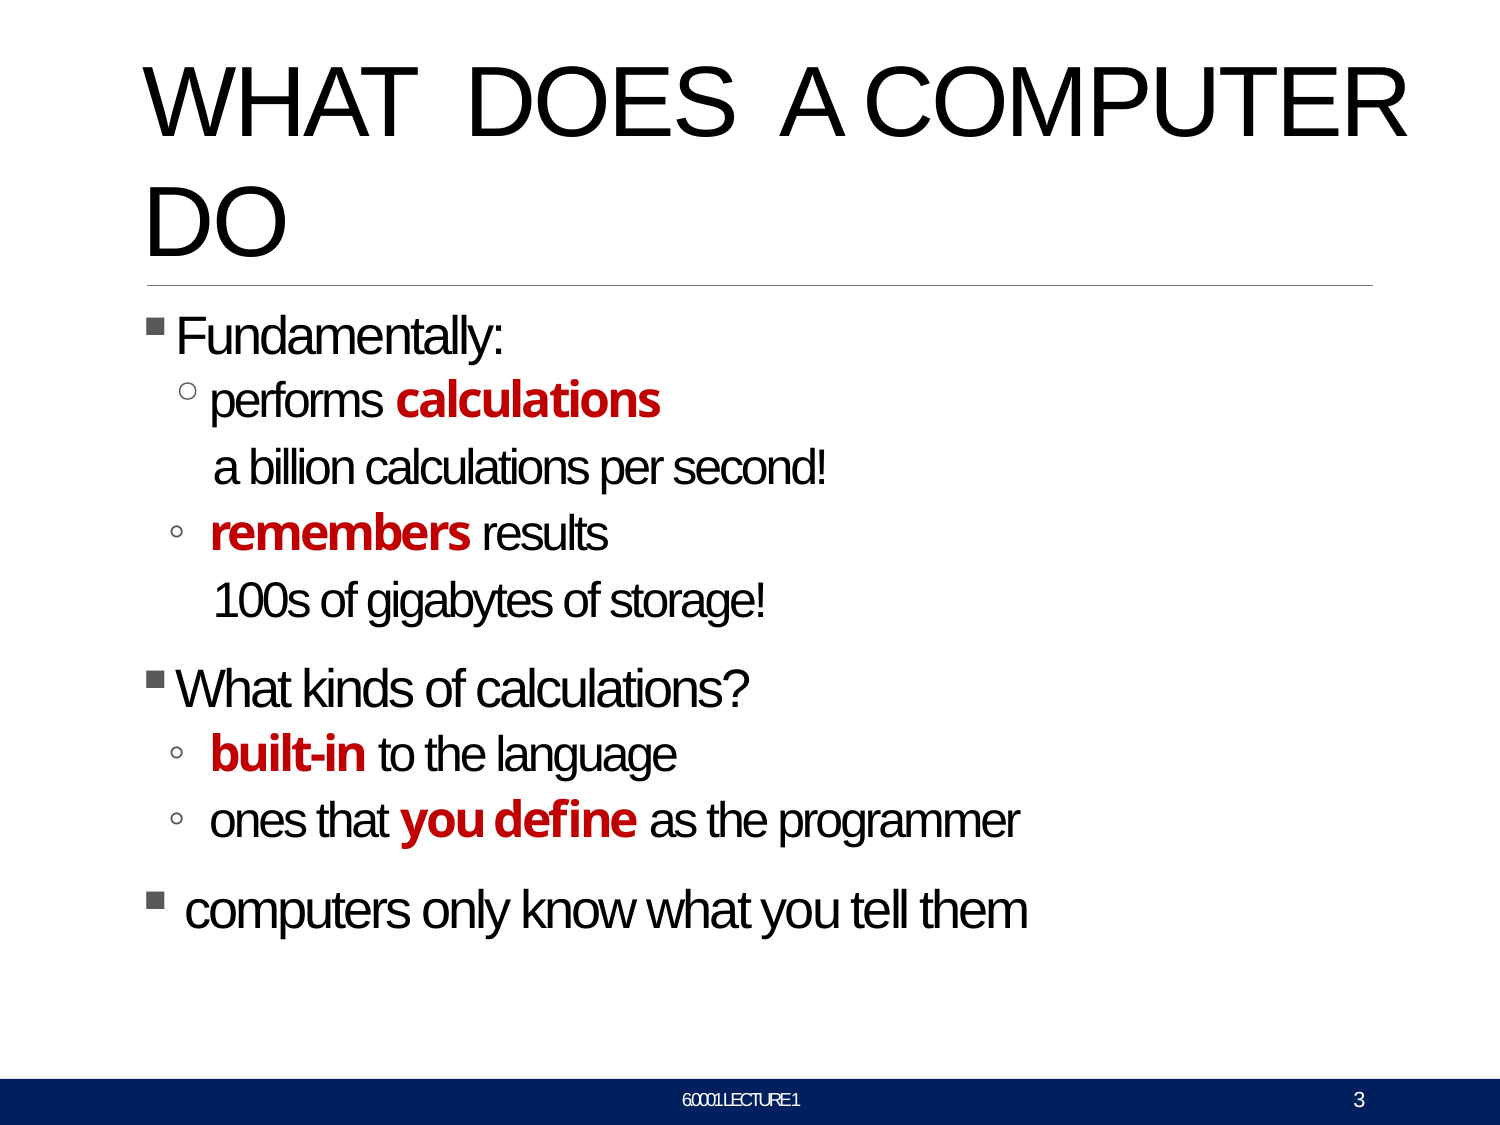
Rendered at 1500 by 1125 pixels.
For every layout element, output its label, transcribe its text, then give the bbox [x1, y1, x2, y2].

footer 6.0001 LECTURE 1 [679, 1090, 821, 1125]
text_box Fundamentally: performs calculations a billion calculations per second! remembers results 100s of gigabytes of storage! What kinds of calculations? built-in to the language ones that you define as the programmer computers only know what you tell them [132, 298, 1087, 940]
title WHAT DOES A COMPUTER DO [140, 34, 1450, 277]
text_box 3 [1349, 1078, 1369, 1112]
